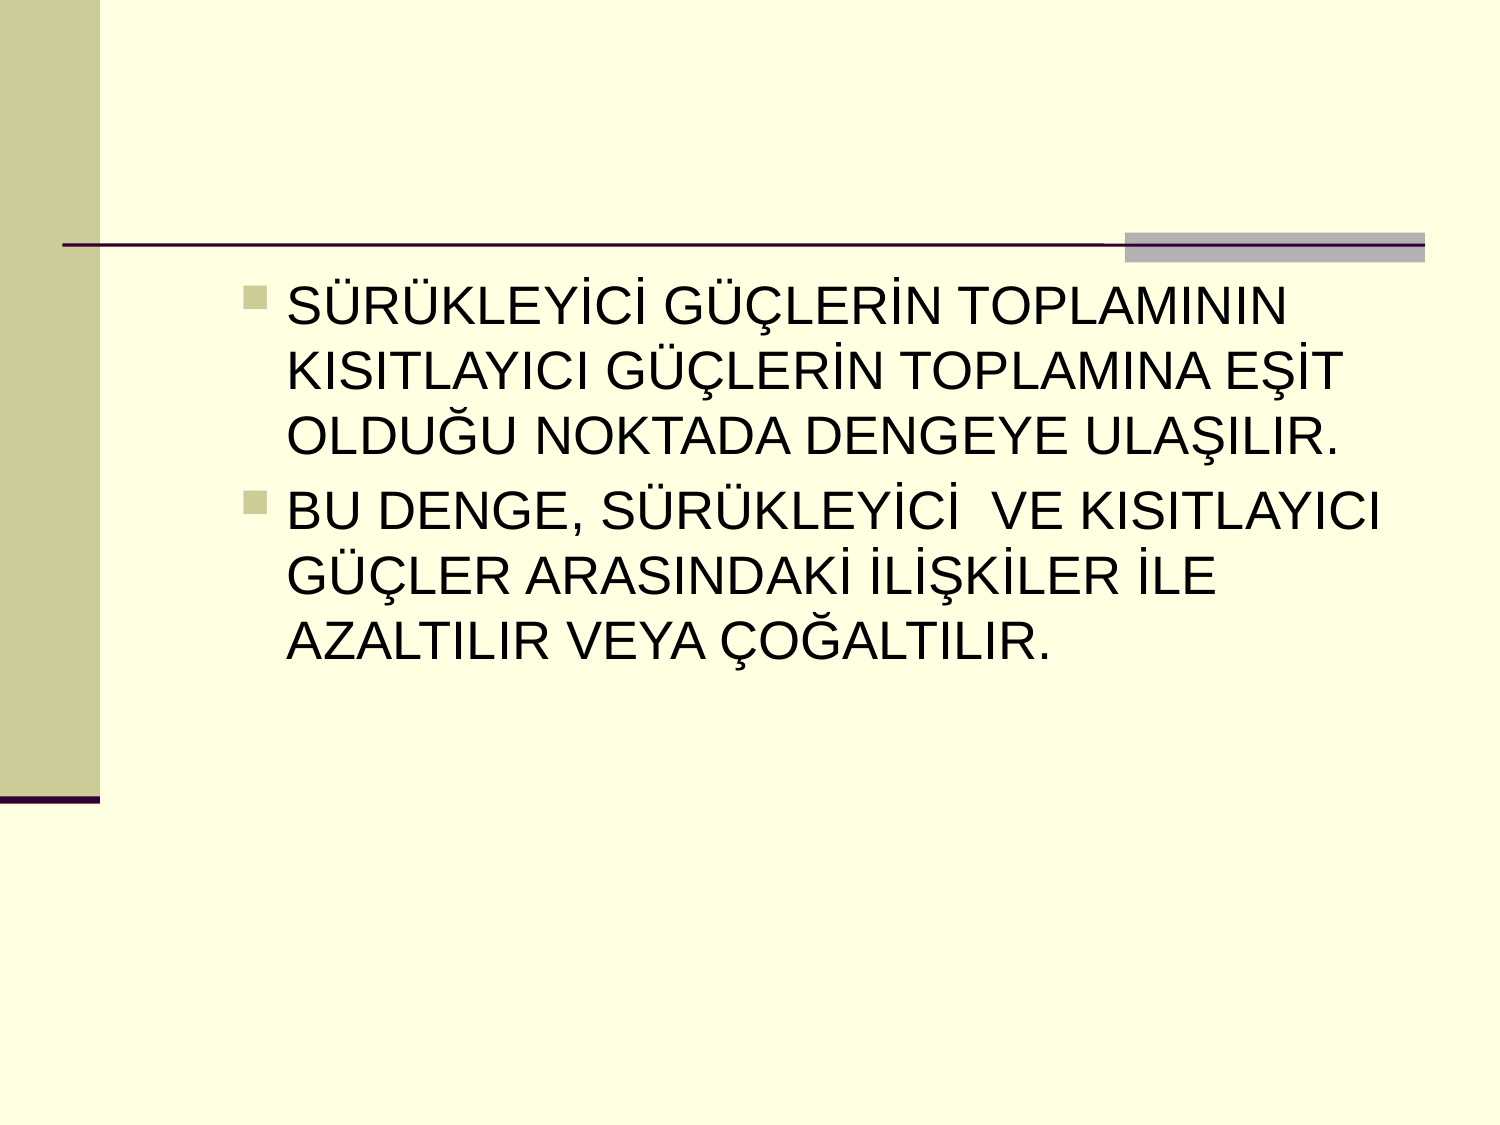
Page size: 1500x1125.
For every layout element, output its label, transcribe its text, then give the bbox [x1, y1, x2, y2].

list SÜRÜKLEYİCİ GÜÇLERİN TOPLAMININ KISITLAYICI GÜÇLERİN TOPLAMINA EŞİT OLDUĞU NOKTADA DENGEYE ULAŞILIR. BU DENGE, SÜRÜKLEYİCİ VE KISITLAYICI GÜÇLER ARASINDAKİ İLİŞKİLER İLE AZALTILIR VEYA ÇOĞALTILIR. [149, 262, 1426, 1006]
